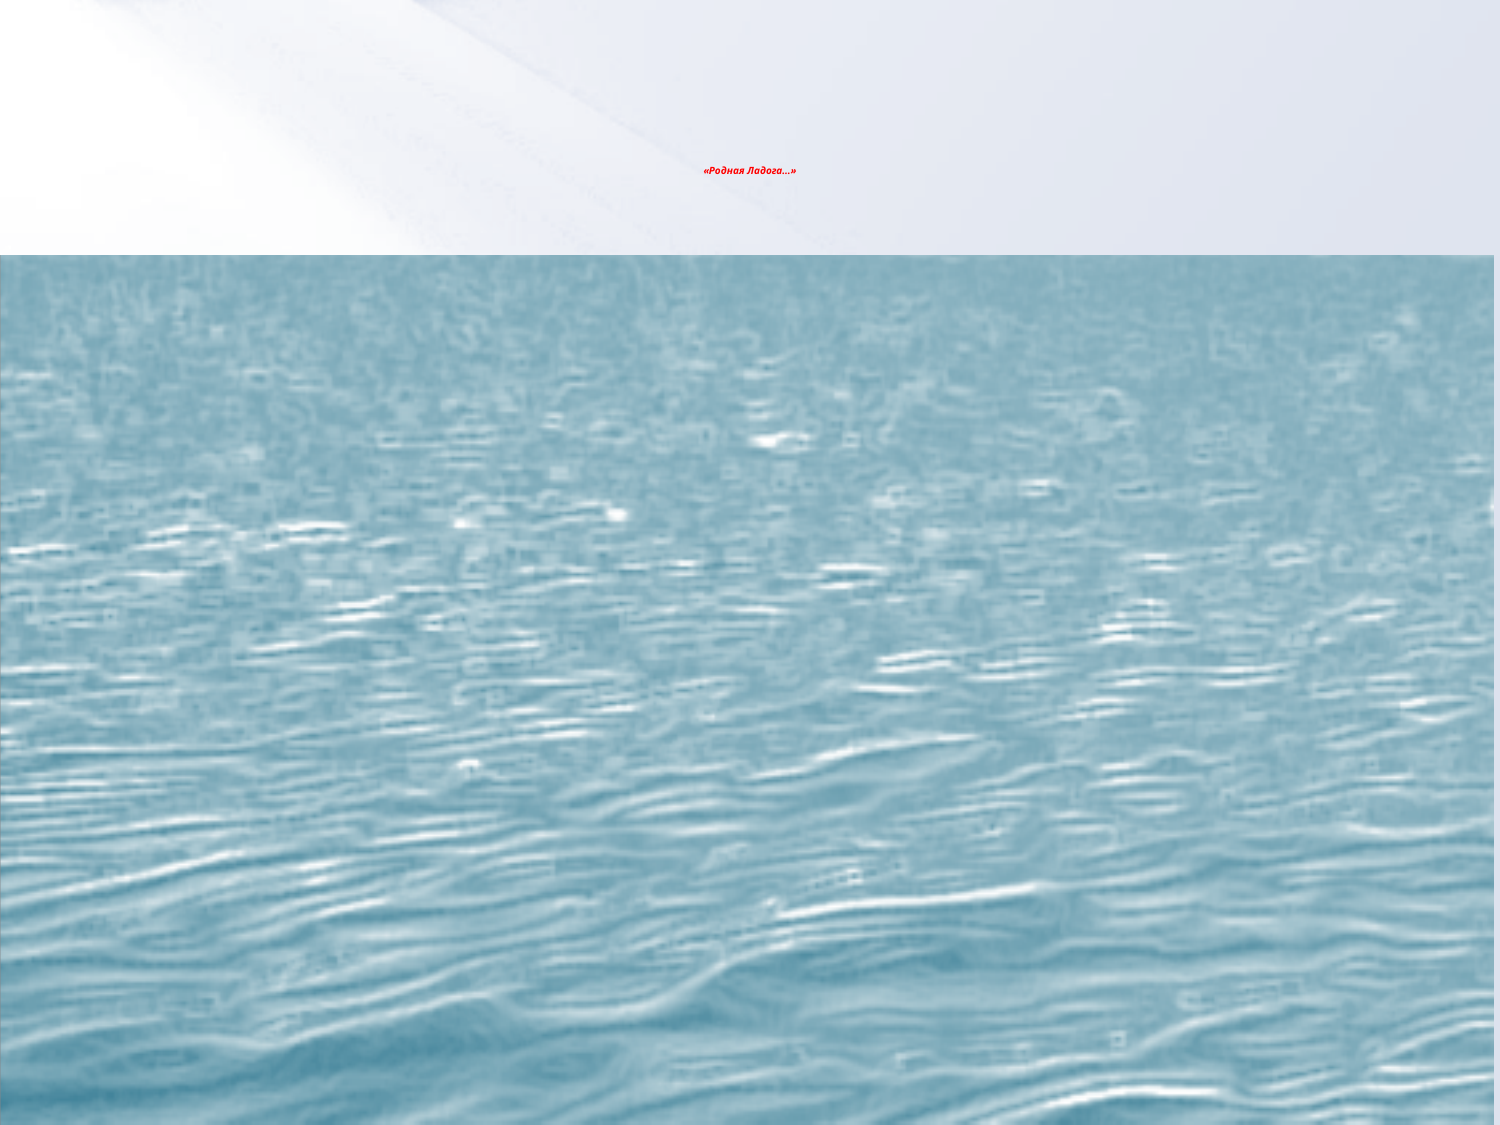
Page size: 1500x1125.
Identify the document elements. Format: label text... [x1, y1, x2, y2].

picture [0, 255, 1495, 1125]
title «Родная Ладога…» [0, 45, 1500, 233]
